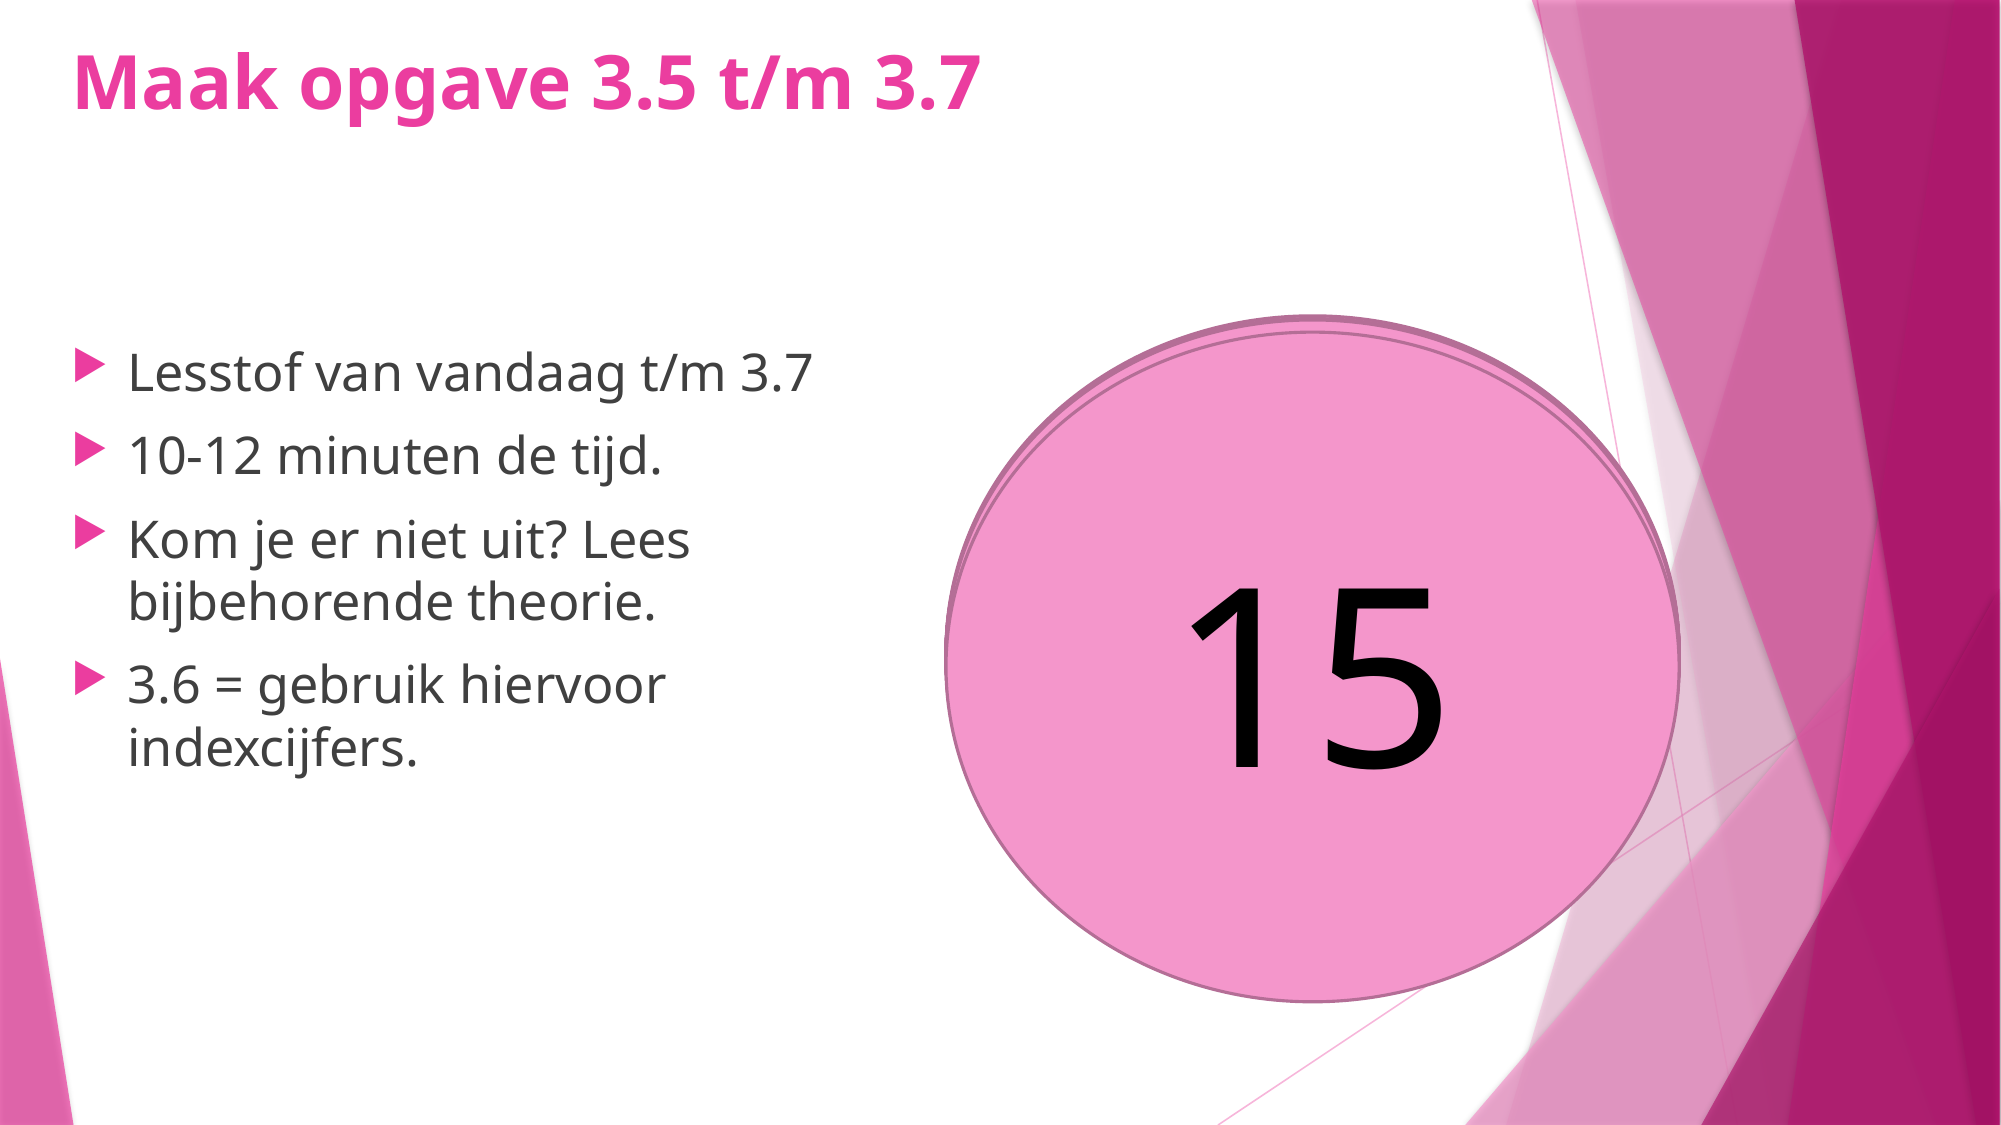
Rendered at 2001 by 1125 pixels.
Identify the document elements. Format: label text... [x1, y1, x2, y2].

text_box 10 [959, 314, 1668, 562]
text_box 15 [944, 330, 1681, 1004]
text_box 14 [944, 318, 1681, 648]
list Lesstof van vandaag t/m 3.7 10-12 minuten de tijd. Kom je er niet uit? Lees bijbehorende theorie. 3.6 = gebruik hiervoor indexcijfers. [56, 332, 865, 1112]
title Maak opgave 3.5 t/m 3.7 [56, 27, 1522, 319]
